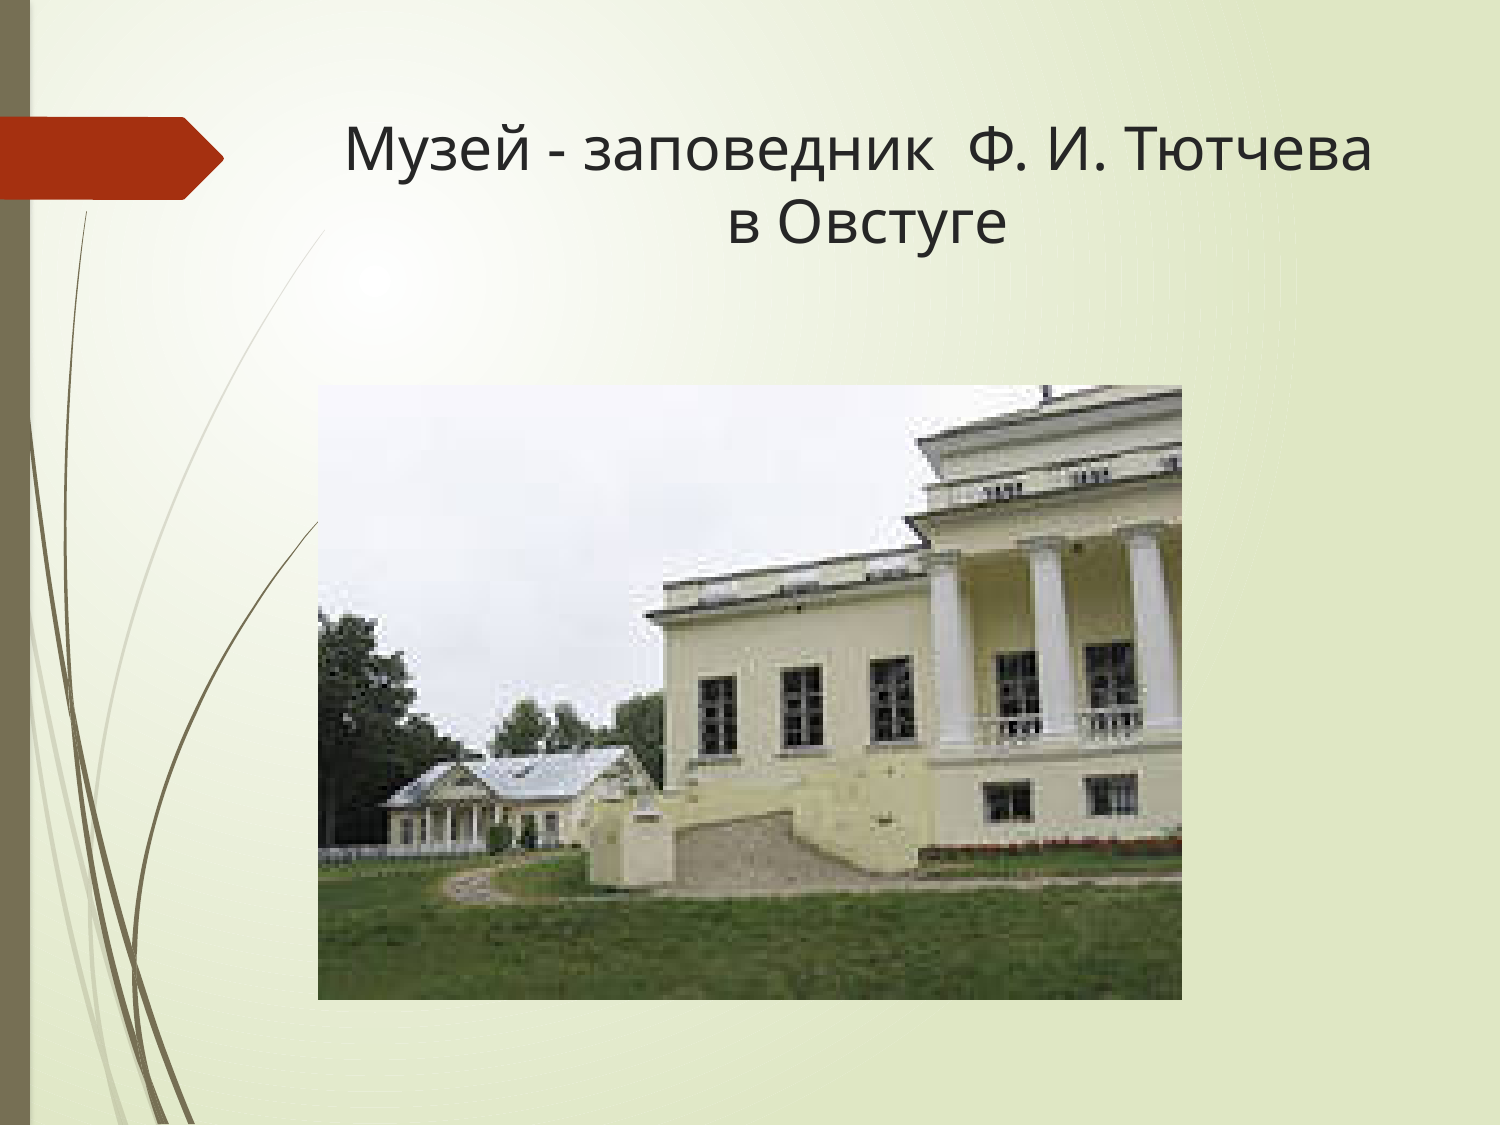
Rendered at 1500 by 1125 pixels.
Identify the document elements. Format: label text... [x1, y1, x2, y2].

title Музей - заповедник Ф. И. Тютчева в Овстуге [319, 102, 1400, 313]
picture [318, 385, 1182, 1000]
